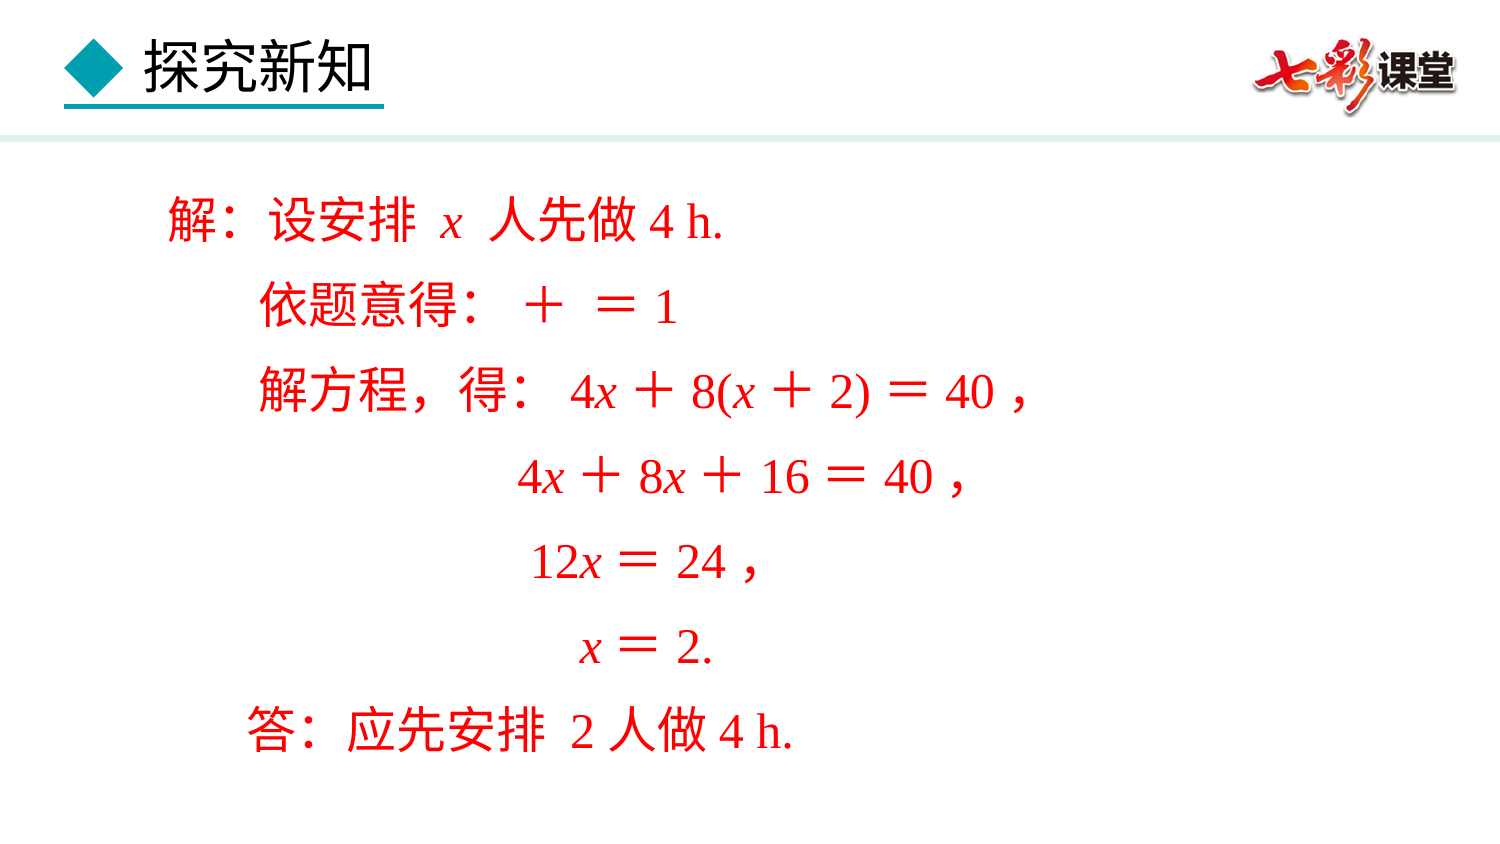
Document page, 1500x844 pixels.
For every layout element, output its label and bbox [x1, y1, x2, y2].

picture [1249, 32, 1461, 118]
